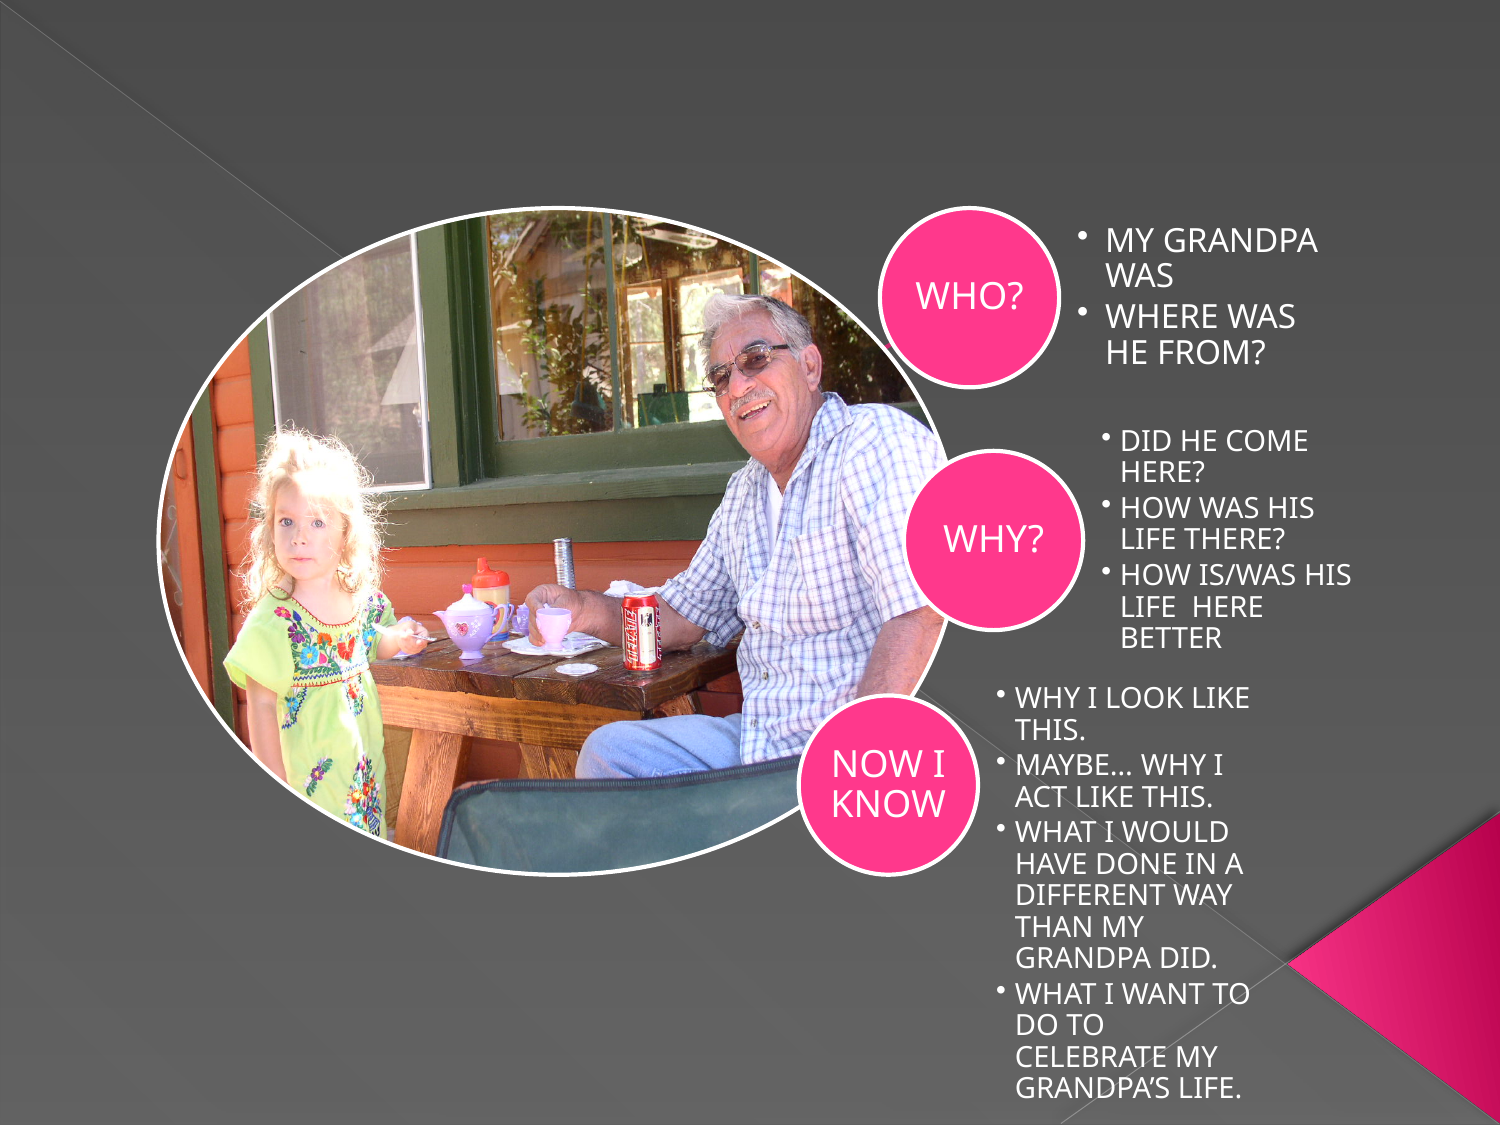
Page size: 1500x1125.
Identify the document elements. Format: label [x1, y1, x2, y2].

text_box [218, 207, 1219, 875]
picture [161, 372, 218, 711]
